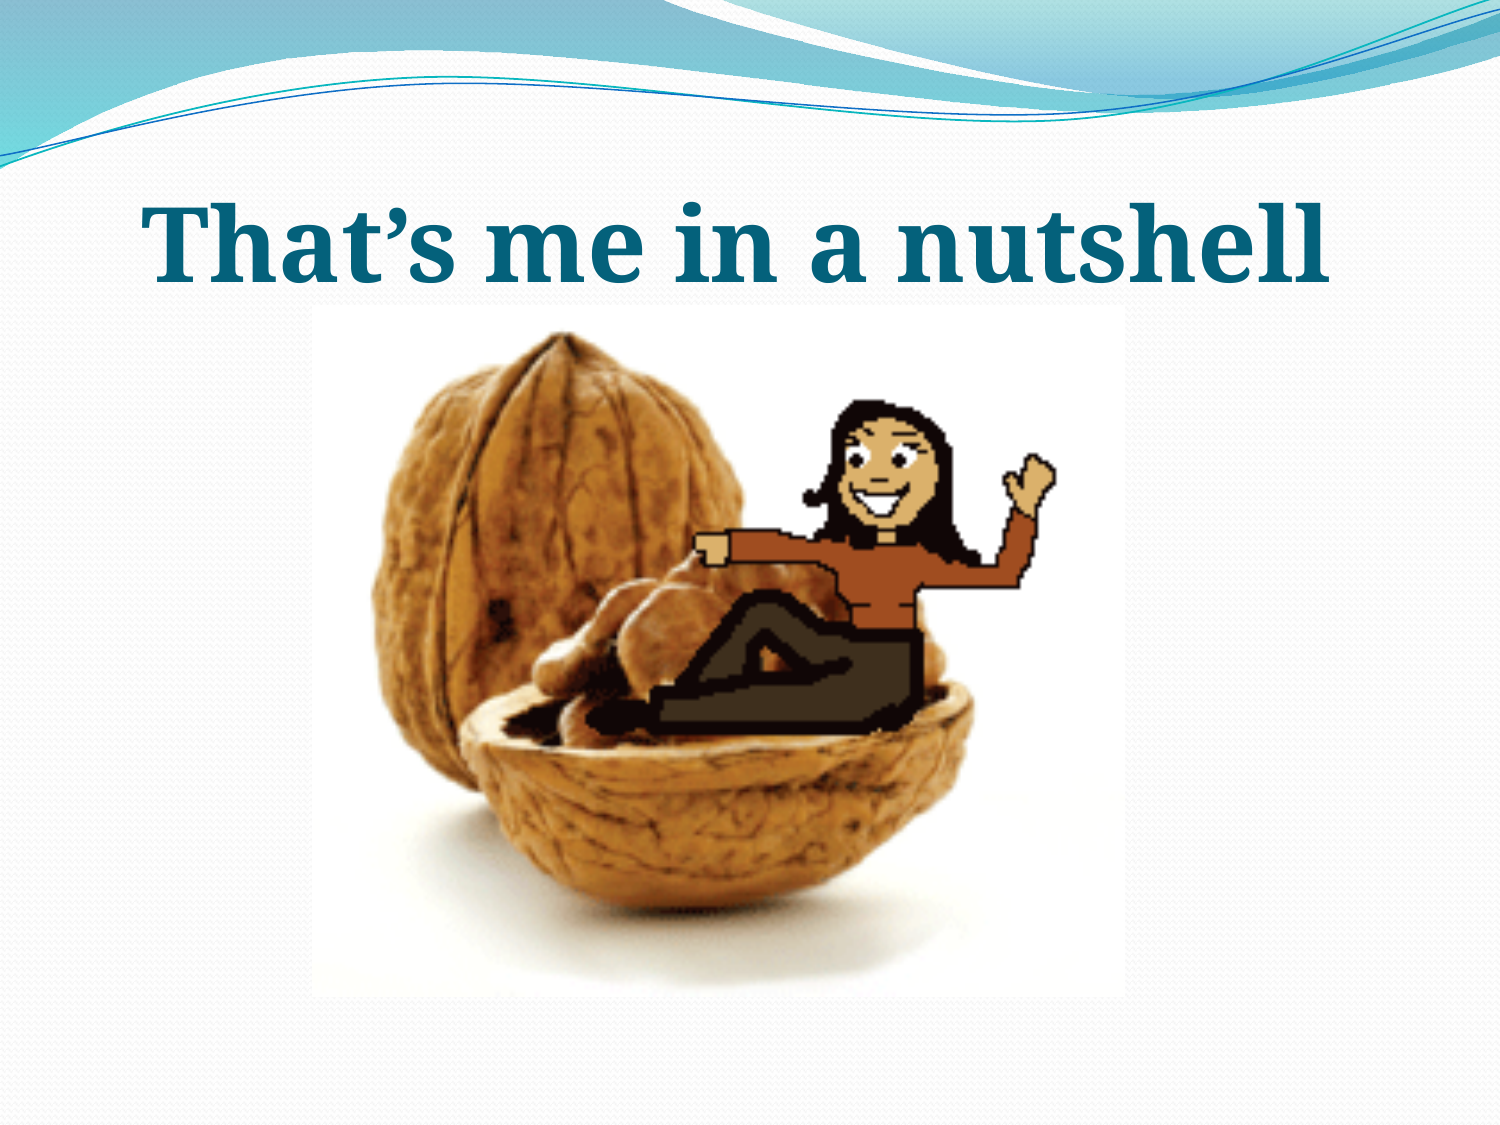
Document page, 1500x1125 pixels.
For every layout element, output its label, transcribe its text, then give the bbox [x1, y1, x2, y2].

title That’s me in a nutshell [75, 115, 1425, 303]
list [312, 304, 1126, 997]
